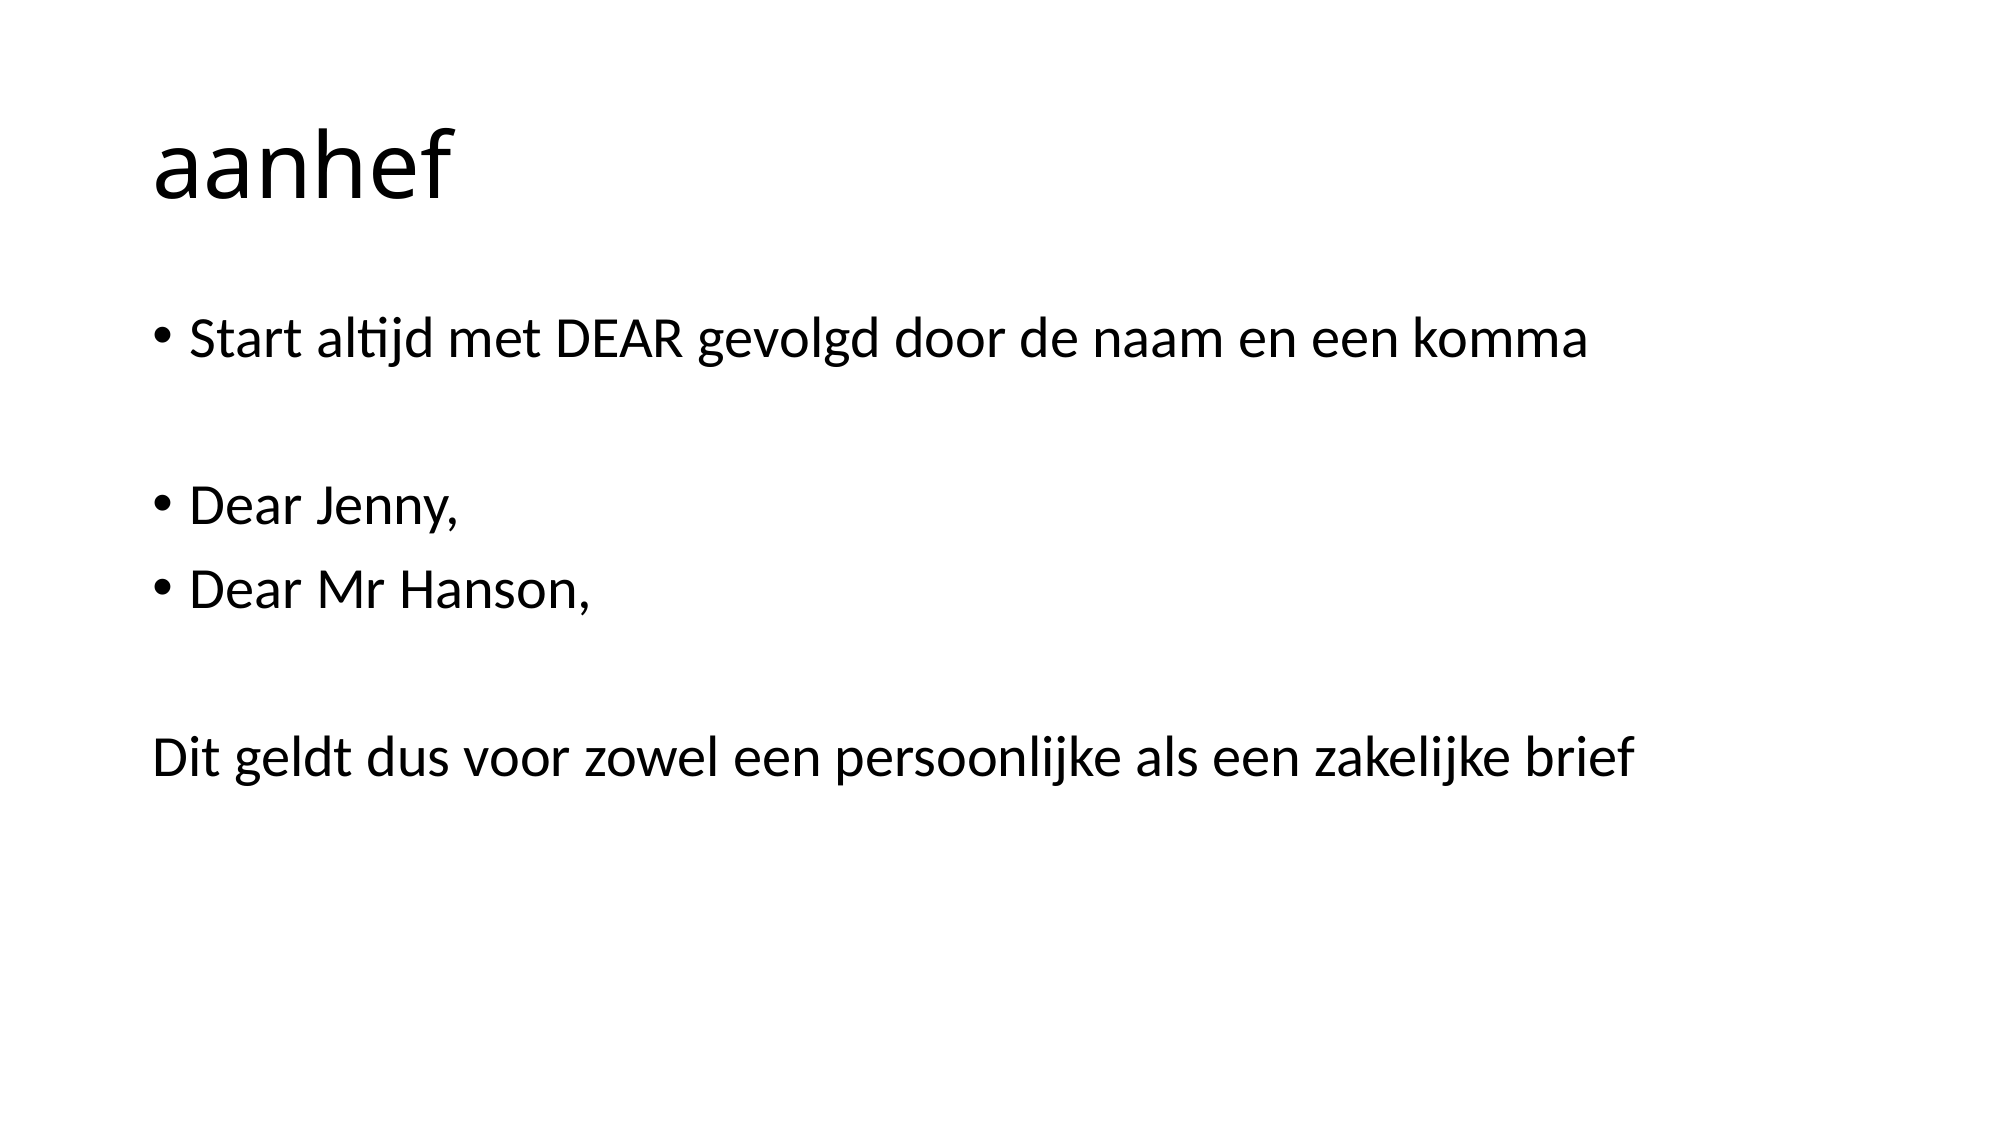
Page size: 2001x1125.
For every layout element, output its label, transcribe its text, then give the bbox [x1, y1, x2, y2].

list Start altijd met DEAR gevolgd door de naam en een komma Dear Jenny, Dear Mr Hanson, Dit geldt dus voor zowel een persoonlijke als een zakelijke brief [137, 299, 1863, 1014]
title aanhef [137, 59, 1863, 278]
